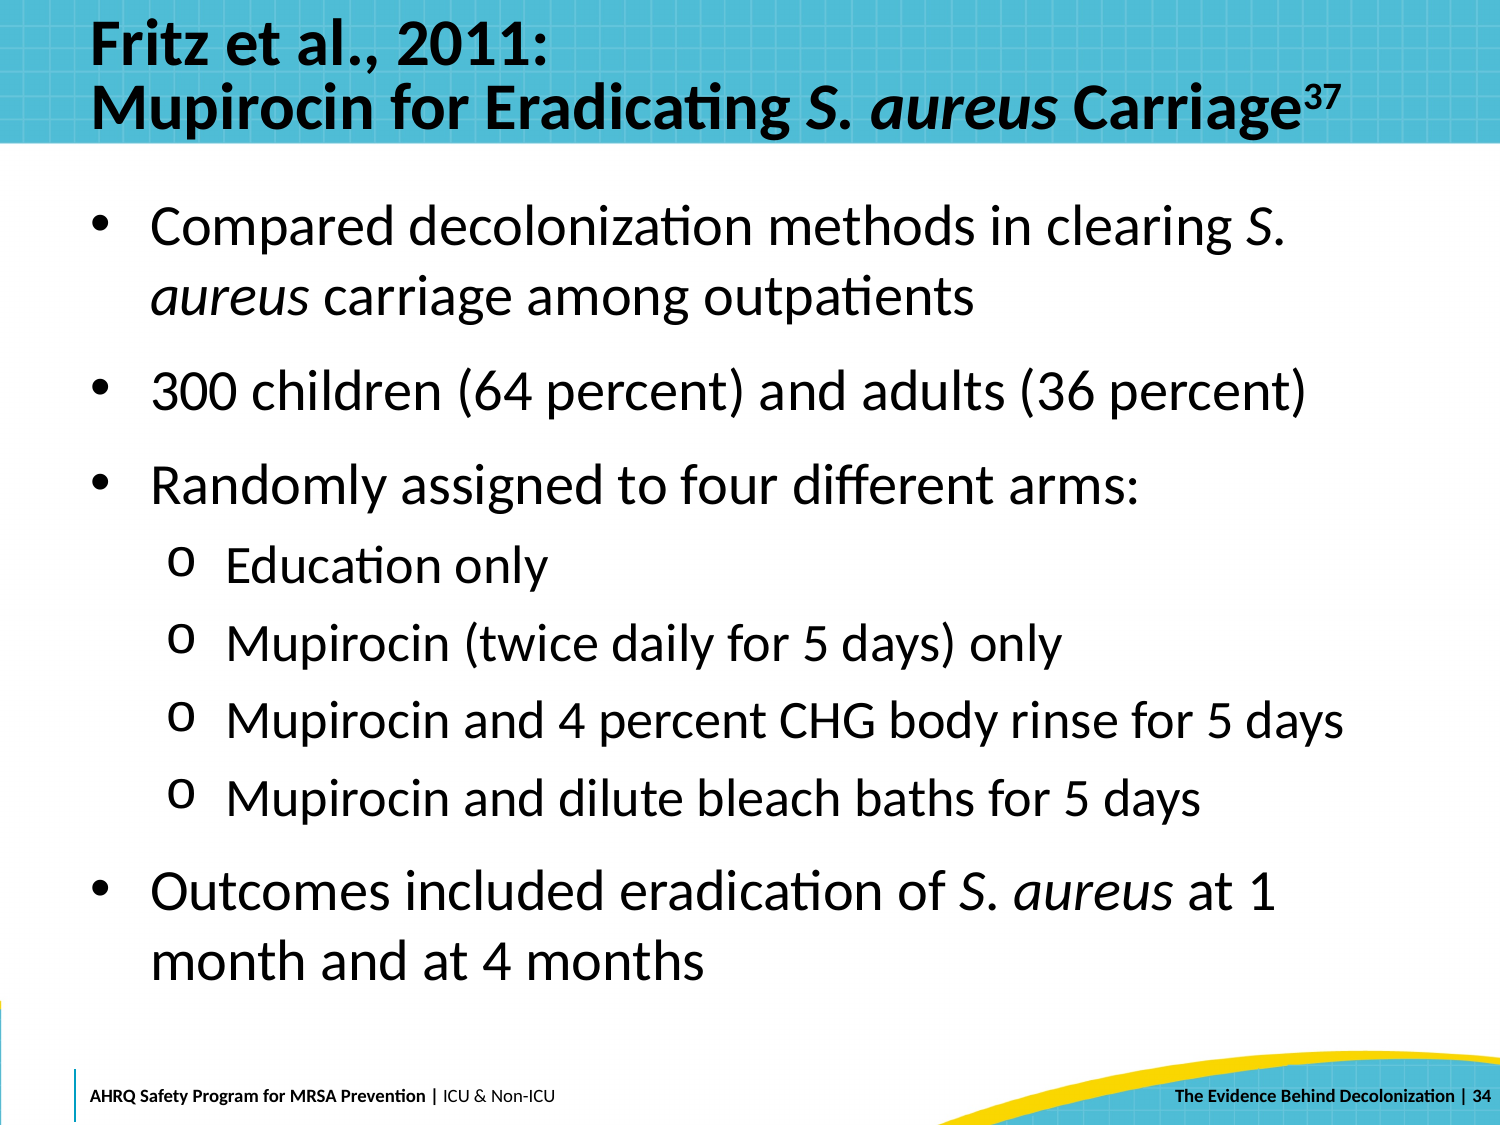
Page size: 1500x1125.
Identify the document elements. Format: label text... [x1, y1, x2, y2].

picture [0, 0, 1500, 1125]
title Fritz et al., 2011: Mupirocin for Eradicating S. aureus Carriage37 [75, 0, 1425, 150]
slide_number | 34 [1455, 1065, 1500, 1125]
list Compared decolonization methods in clearing S. aureus carriage among outpatients 300 children (64 percent) and adults (36 percent) Randomly assigned to four different arms: Education only Mupirocin (twice daily for 5 days) only Mupirocin and 4 percent CHG body rinse for 5 days Mupirocin and dilute bleach baths for 5 days Outcomes included eradication of S. aureus at 1 month and at 4 months [75, 179, 1425, 1093]
